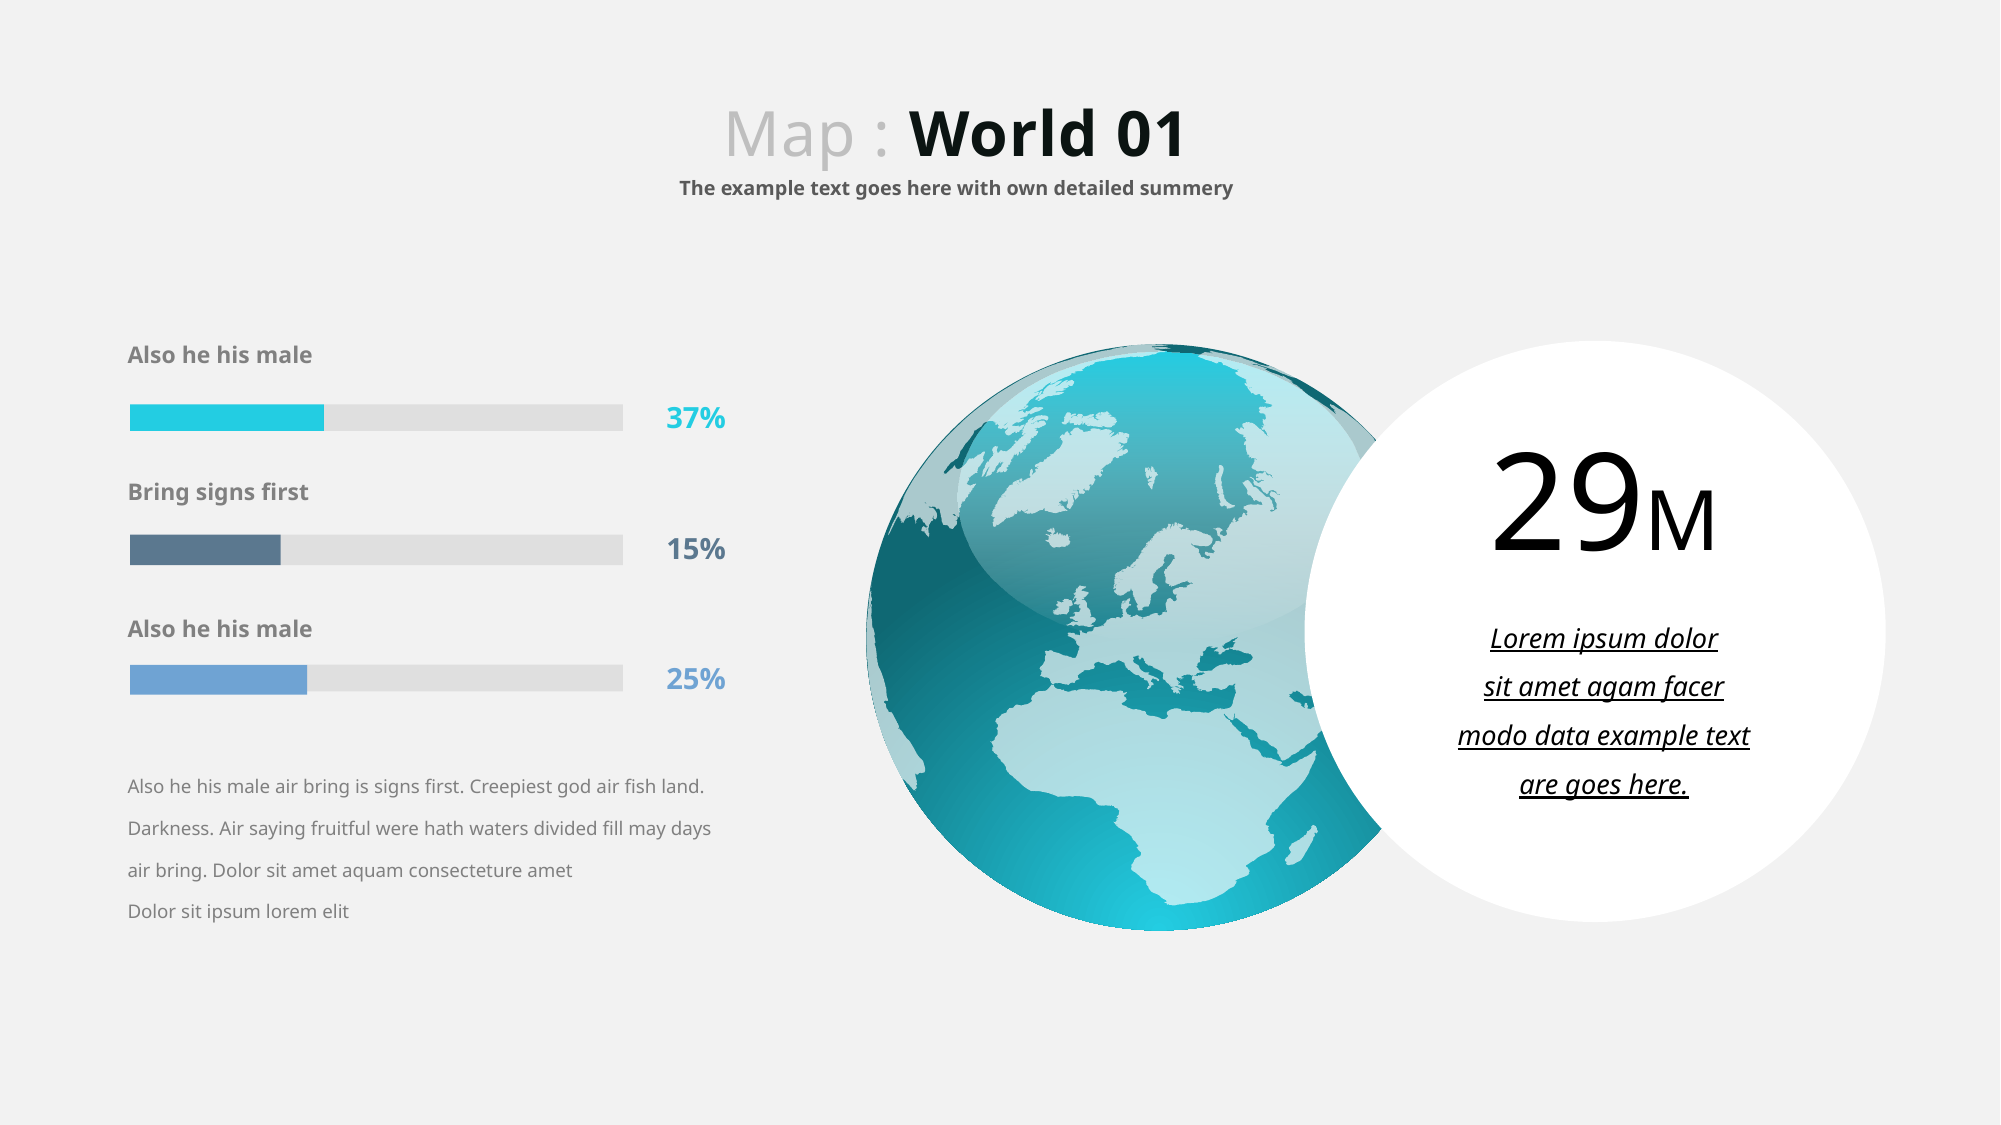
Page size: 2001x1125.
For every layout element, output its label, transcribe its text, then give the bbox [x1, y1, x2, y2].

text_box 15% [651, 522, 775, 573]
text_box Map : World 01 [654, 86, 1259, 177]
text_box [129, 533, 280, 566]
text_box Bring signs first [112, 470, 365, 513]
text_box Also he his male [112, 332, 412, 375]
text_box 37% [651, 392, 775, 443]
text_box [866, 344, 1455, 931]
text_box [1455, 340, 1886, 923]
text_box Also he his male air bring is signs first. Creepiest god air fish land. Darkness. Air saying fruitful were hath waters divided fill may days air bring. Dolor sit amet aquam consecteture amet Dolor sit ipsum lorem elit [112, 748, 731, 930]
text_box 29M [1461, 407, 1748, 586]
text_box [280, 533, 624, 566]
text_box [0, 0, 2000, 1125]
text_box Lorem ipsum dolor sit amet agam facer modo data example text are goes here. [1455, 597, 1777, 808]
text_box 25% [651, 652, 775, 703]
text_box [129, 403, 323, 432]
text_box The example text goes here with own detailed summery [601, 168, 1312, 208]
text_box [306, 664, 624, 692]
text_box [323, 403, 624, 432]
text_box Also he his male [112, 607, 412, 650]
text_box [129, 664, 308, 696]
